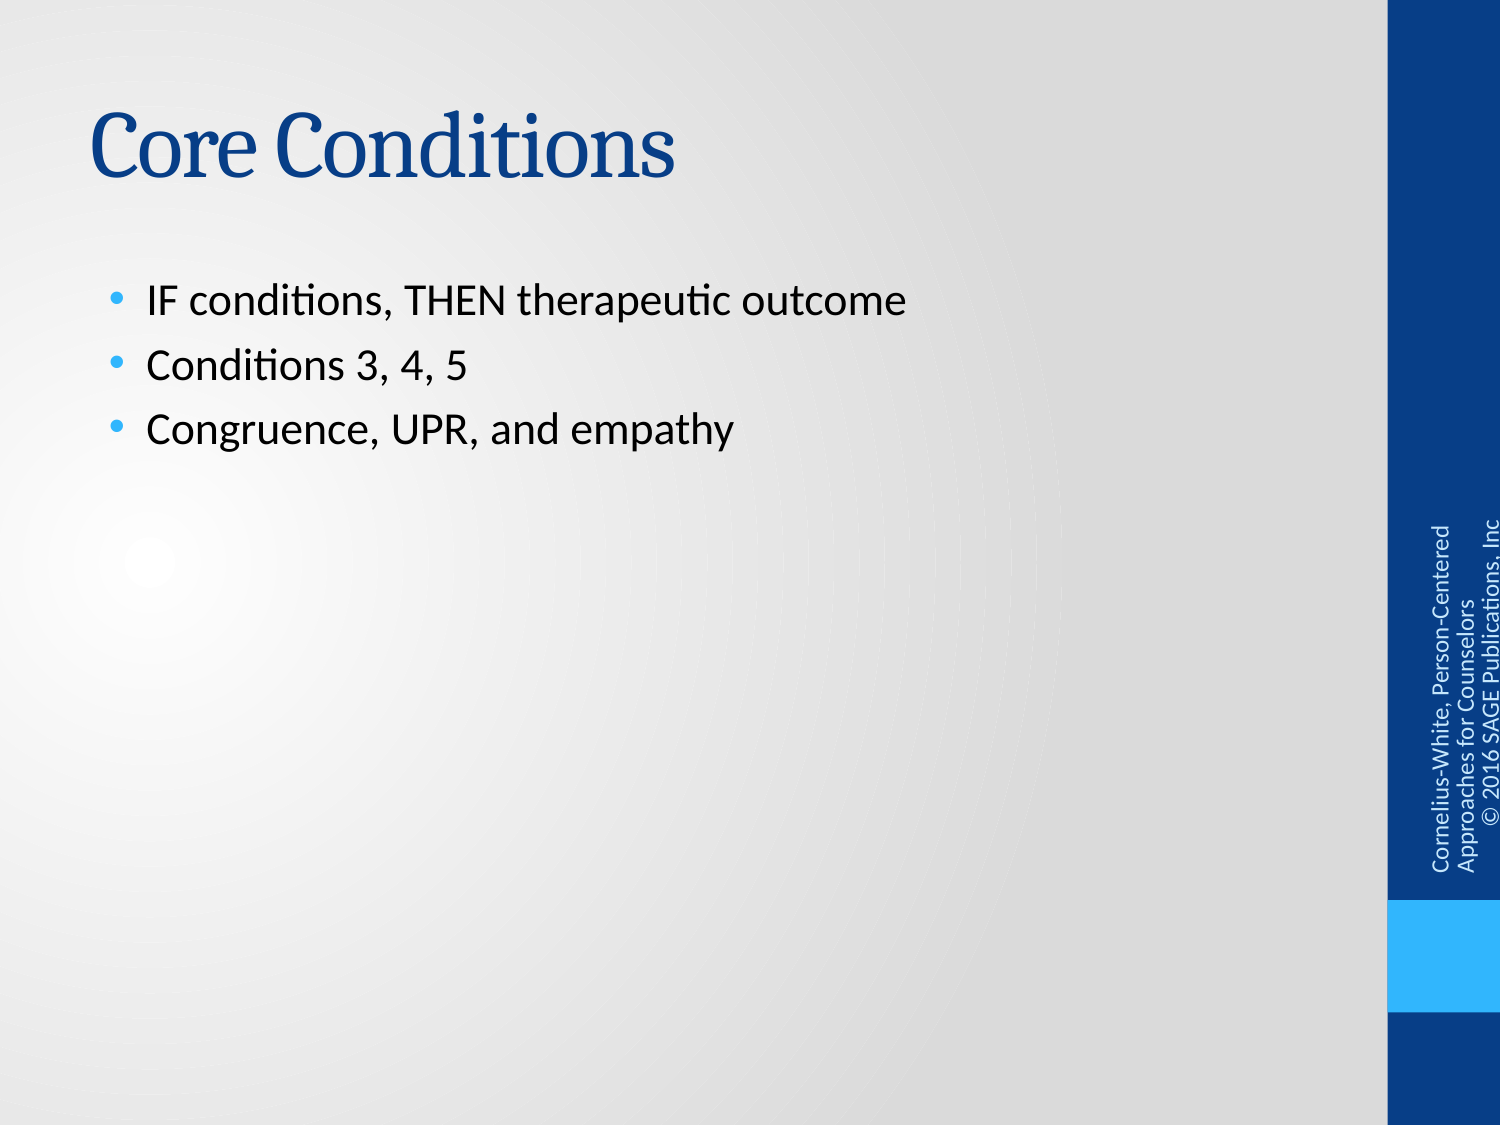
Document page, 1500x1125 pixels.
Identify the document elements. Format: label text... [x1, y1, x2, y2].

list IF conditions, THEN therapeutic outcome Conditions 3, 4, 5 Congruence, UPR, and empathy [75, 262, 1325, 1050]
title Core Conditions [75, 45, 1325, 233]
footer Cornelius-White, Person-Centered Approaches for Counselors © 2016 SAGE Publications, Inc. [1408, 500, 1469, 889]
